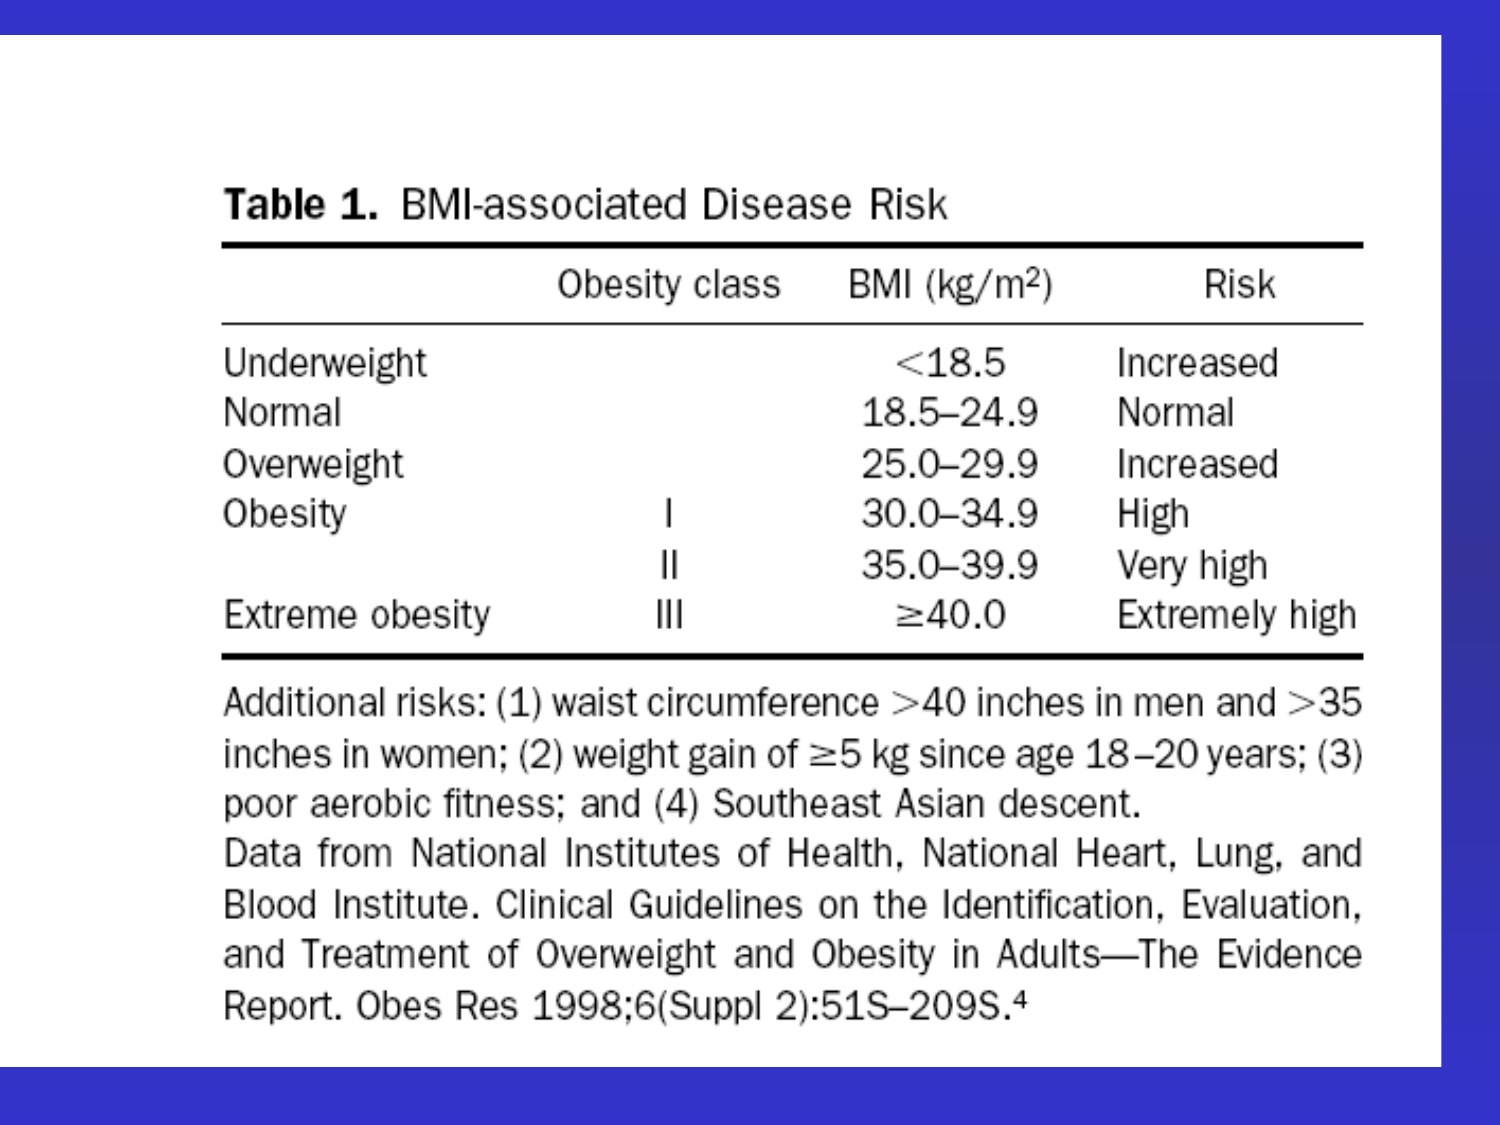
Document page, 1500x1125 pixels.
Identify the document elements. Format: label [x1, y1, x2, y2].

list [0, 34, 1442, 1067]
